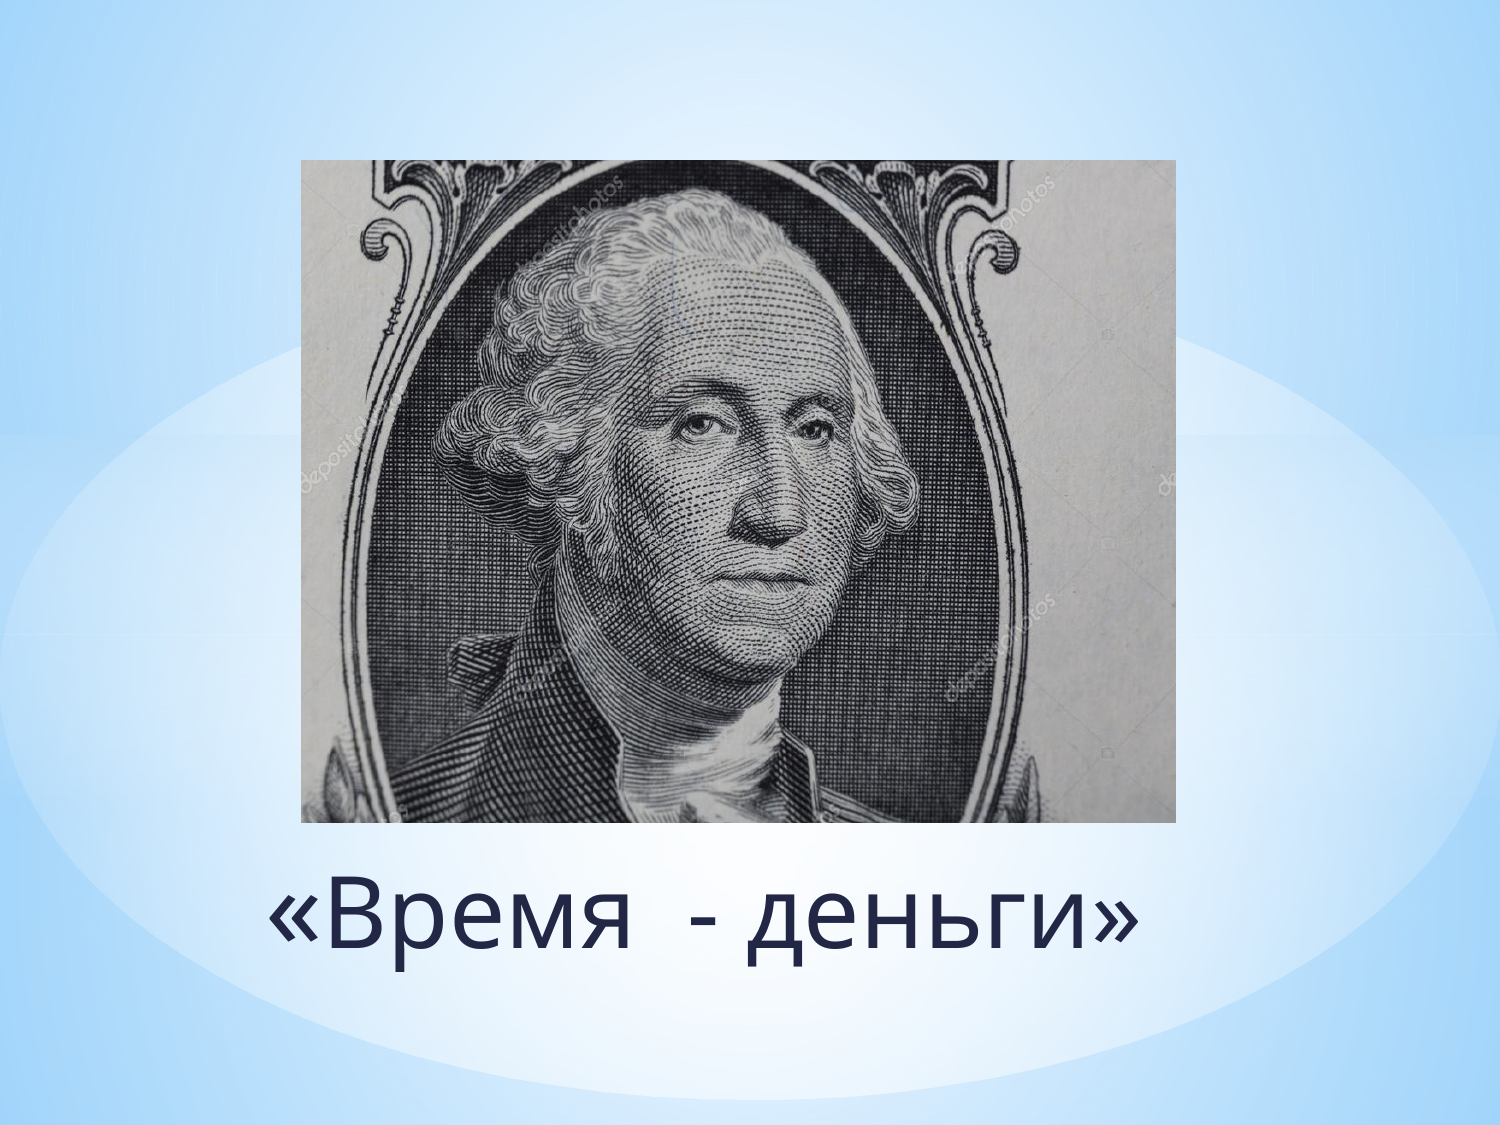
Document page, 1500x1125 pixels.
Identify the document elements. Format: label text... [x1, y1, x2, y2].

picture [300, 160, 1176, 823]
subtitle «Время - деньги» [241, 828, 1167, 974]
